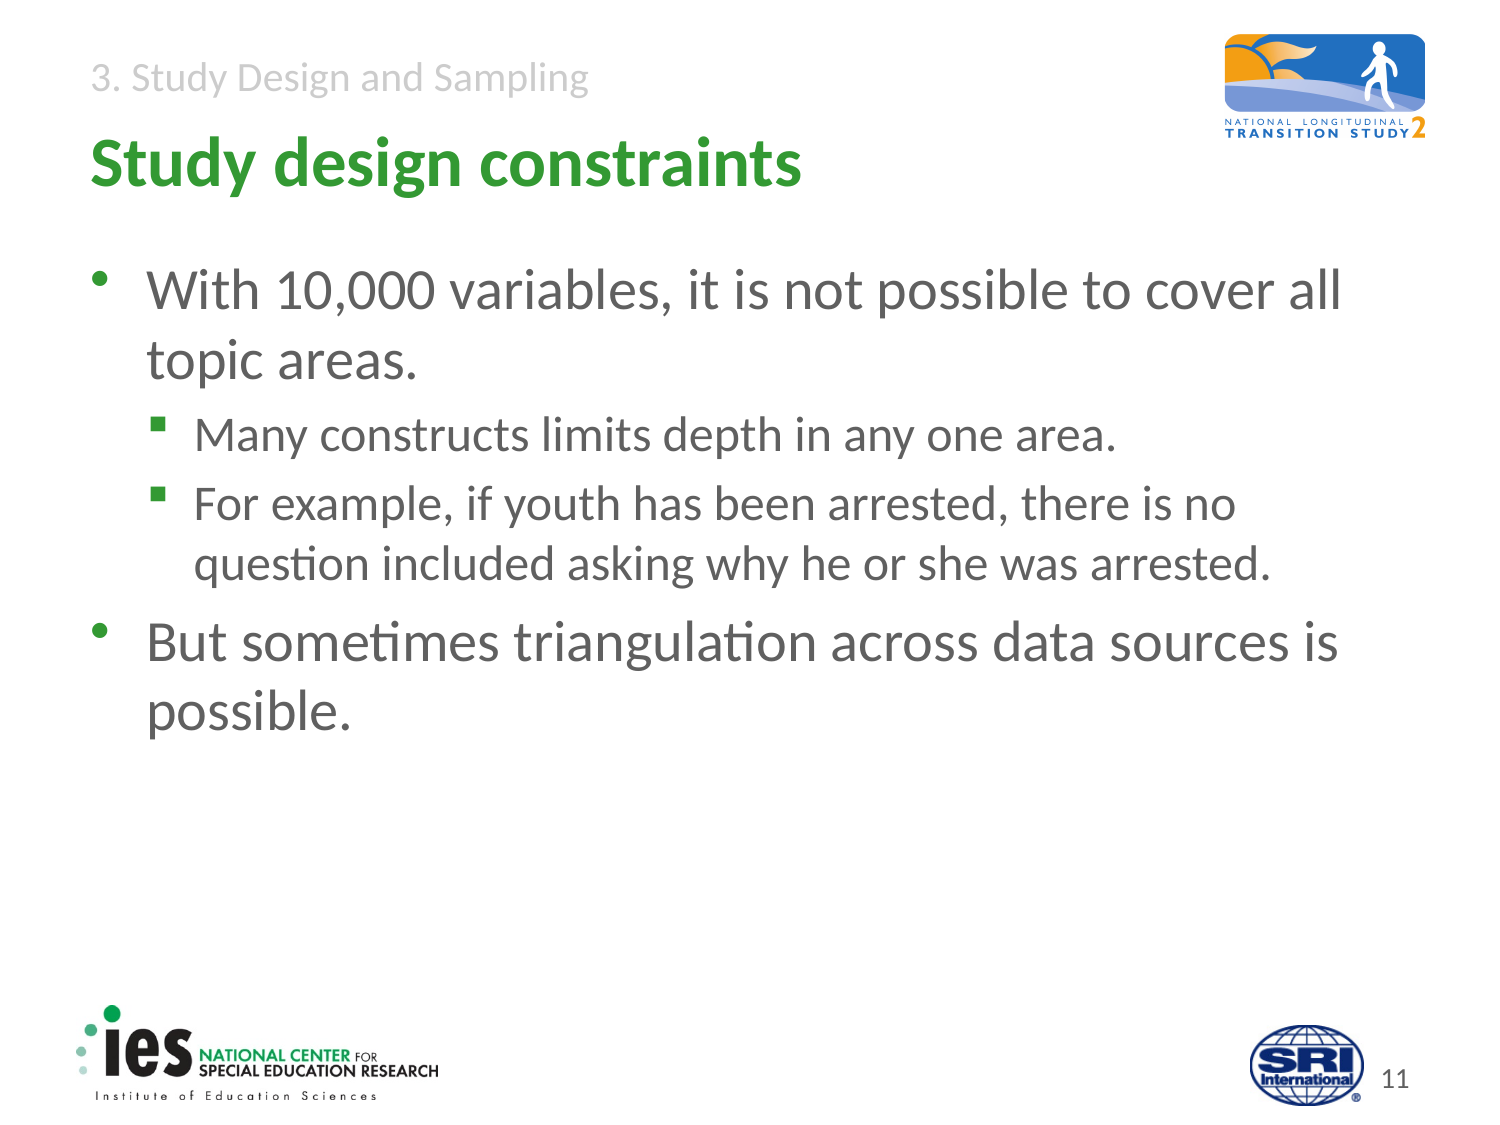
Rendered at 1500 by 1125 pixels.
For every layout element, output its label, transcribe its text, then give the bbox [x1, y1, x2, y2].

slide_number 10 [1321, 1051, 1426, 1125]
picture [76, 1005, 438, 1100]
list With 10,000 variables, it is not possible to cover all topic areas. Many constructs limits depth in any one area. For example, if youth has been arrested, there is no question included asking why he or she was arrested. But sometimes triangulation across data sources is possible. [74, 243, 1426, 987]
picture [1250, 1025, 1364, 1106]
title Study design constraints [74, 90, 1426, 226]
